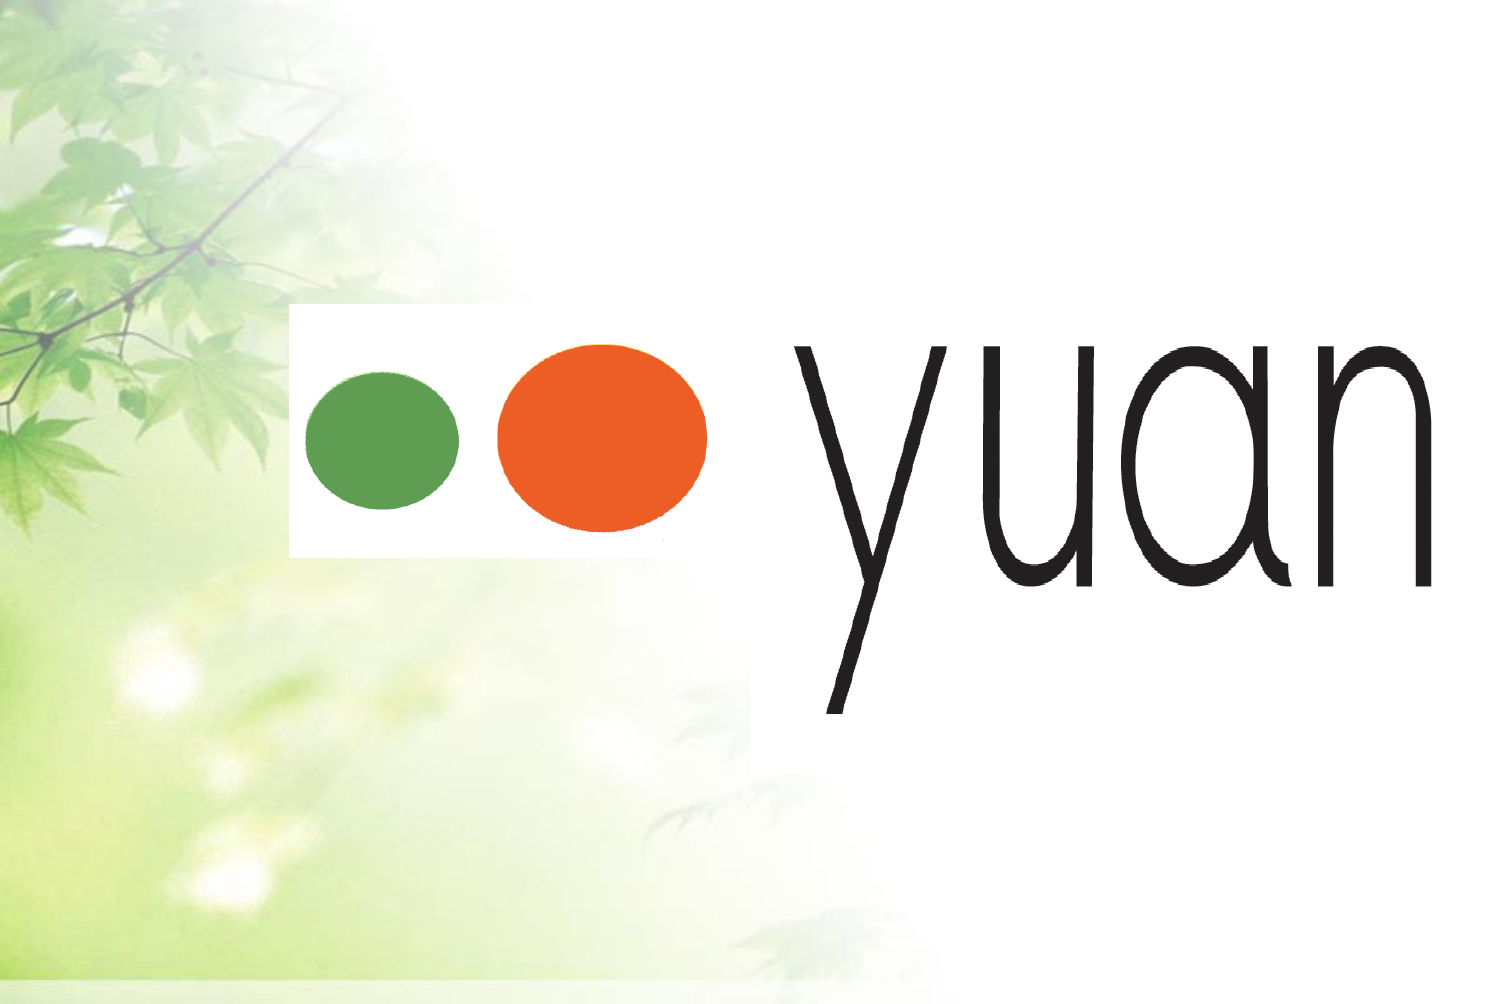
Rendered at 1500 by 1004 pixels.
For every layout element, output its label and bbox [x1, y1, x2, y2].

picture [0, 0, 1500, 1004]
text_box [749, 277, 1460, 774]
text_box [289, 303, 729, 559]
